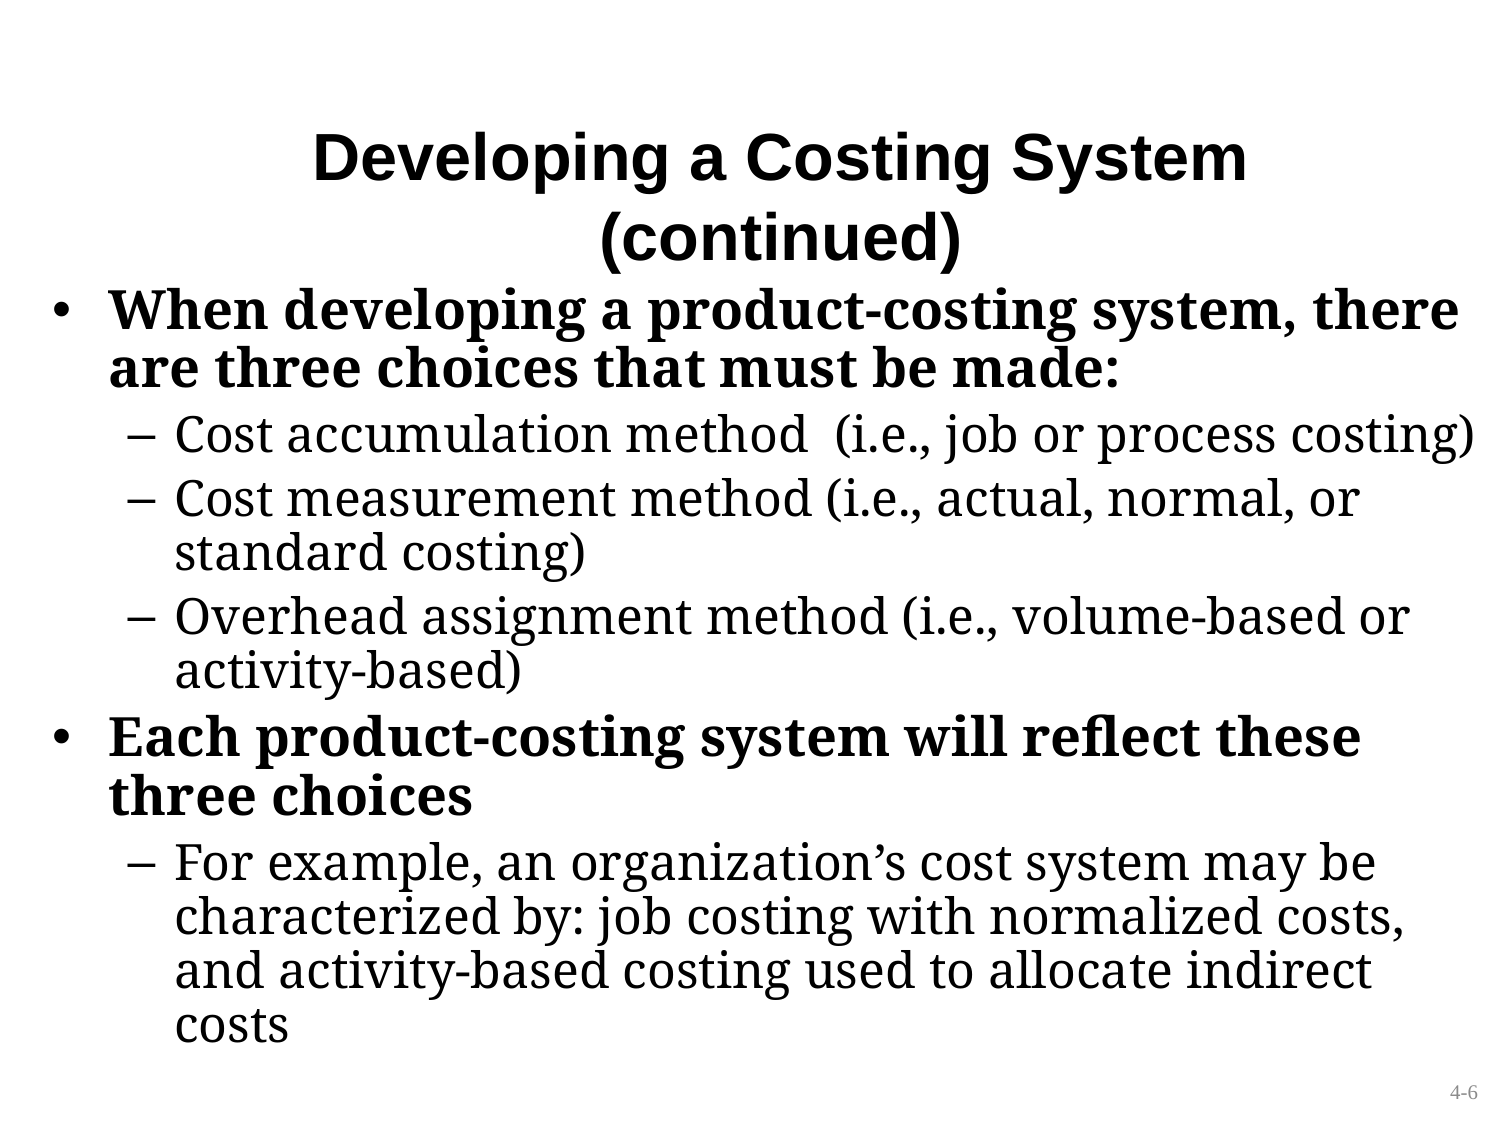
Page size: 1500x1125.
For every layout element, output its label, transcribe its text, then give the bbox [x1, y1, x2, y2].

slide_number 4-6 [1417, 1068, 1494, 1114]
text_box Developing a Costing System (continued) [125, 112, 1438, 275]
list When developing a product-costing system, there are three choices that must be made: Cost accumulation method (i.e., job or process costing) Cost measurement method (i.e., actual, normal, or standard costing) Overhead assignment method (i.e., volume-based or activity-based) Each product-costing system will reflect these three choices For example, an organization’s cost system may be characterized by: job costing with normalized costs, and activity-based costing used to allocate indirect costs [37, 274, 1500, 1051]
